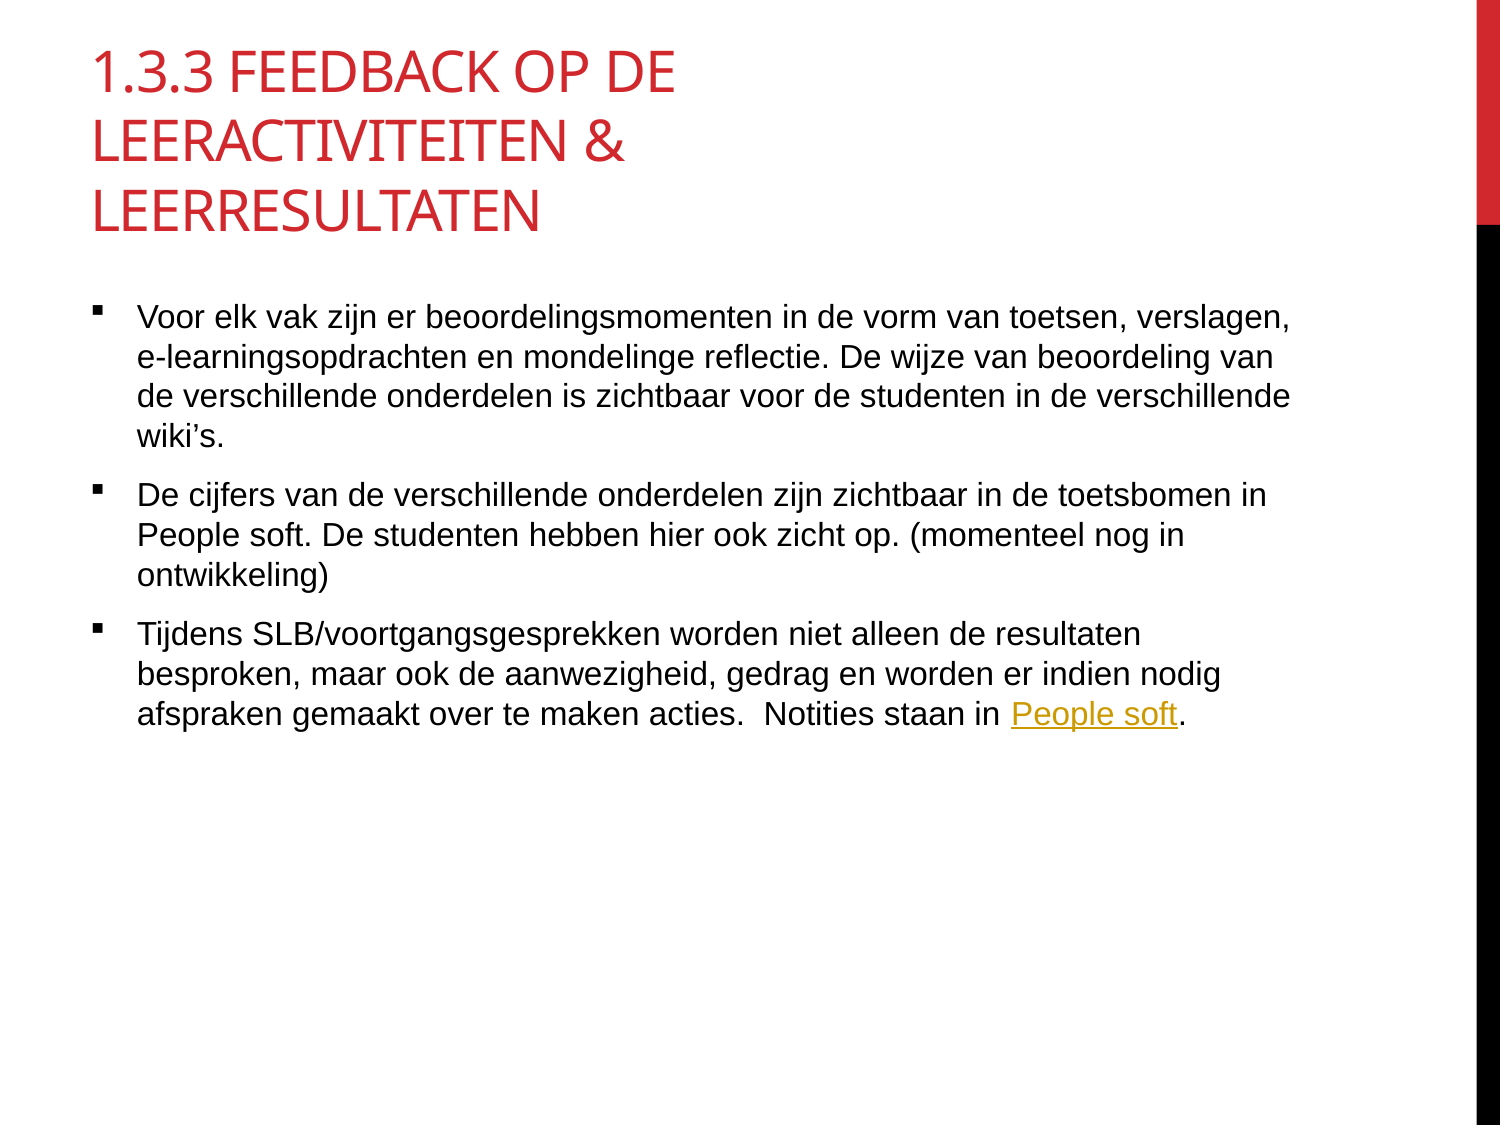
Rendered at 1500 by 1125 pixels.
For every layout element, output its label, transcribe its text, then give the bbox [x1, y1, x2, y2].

list Voor elk vak zijn er beoordelingsmomenten in de vorm van toetsen, verslagen, e-learningsopdrachten en mondelinge reflectie. De wijze van beoordeling van de verschillende onderdelen is zichtbaar voor de studenten in de verschillende wiki’s. De cijfers van de verschillende onderdelen zijn zichtbaar in de toetsbomen in People soft. De studenten hebben hier ook zicht op. (momenteel nog in ontwikkeling) Tijdens SLB/voortgangsgesprekken worden niet alleen de resultaten besproken, maar ook de aanwezigheid, gedrag en worden er indien nodig afspraken gemaakt over te maken acties. Notities staan in People soft. [75, 287, 1325, 1005]
title 1.3.3 feedback op de leeractiviteiten & leerresultaten [75, 25, 1025, 250]
